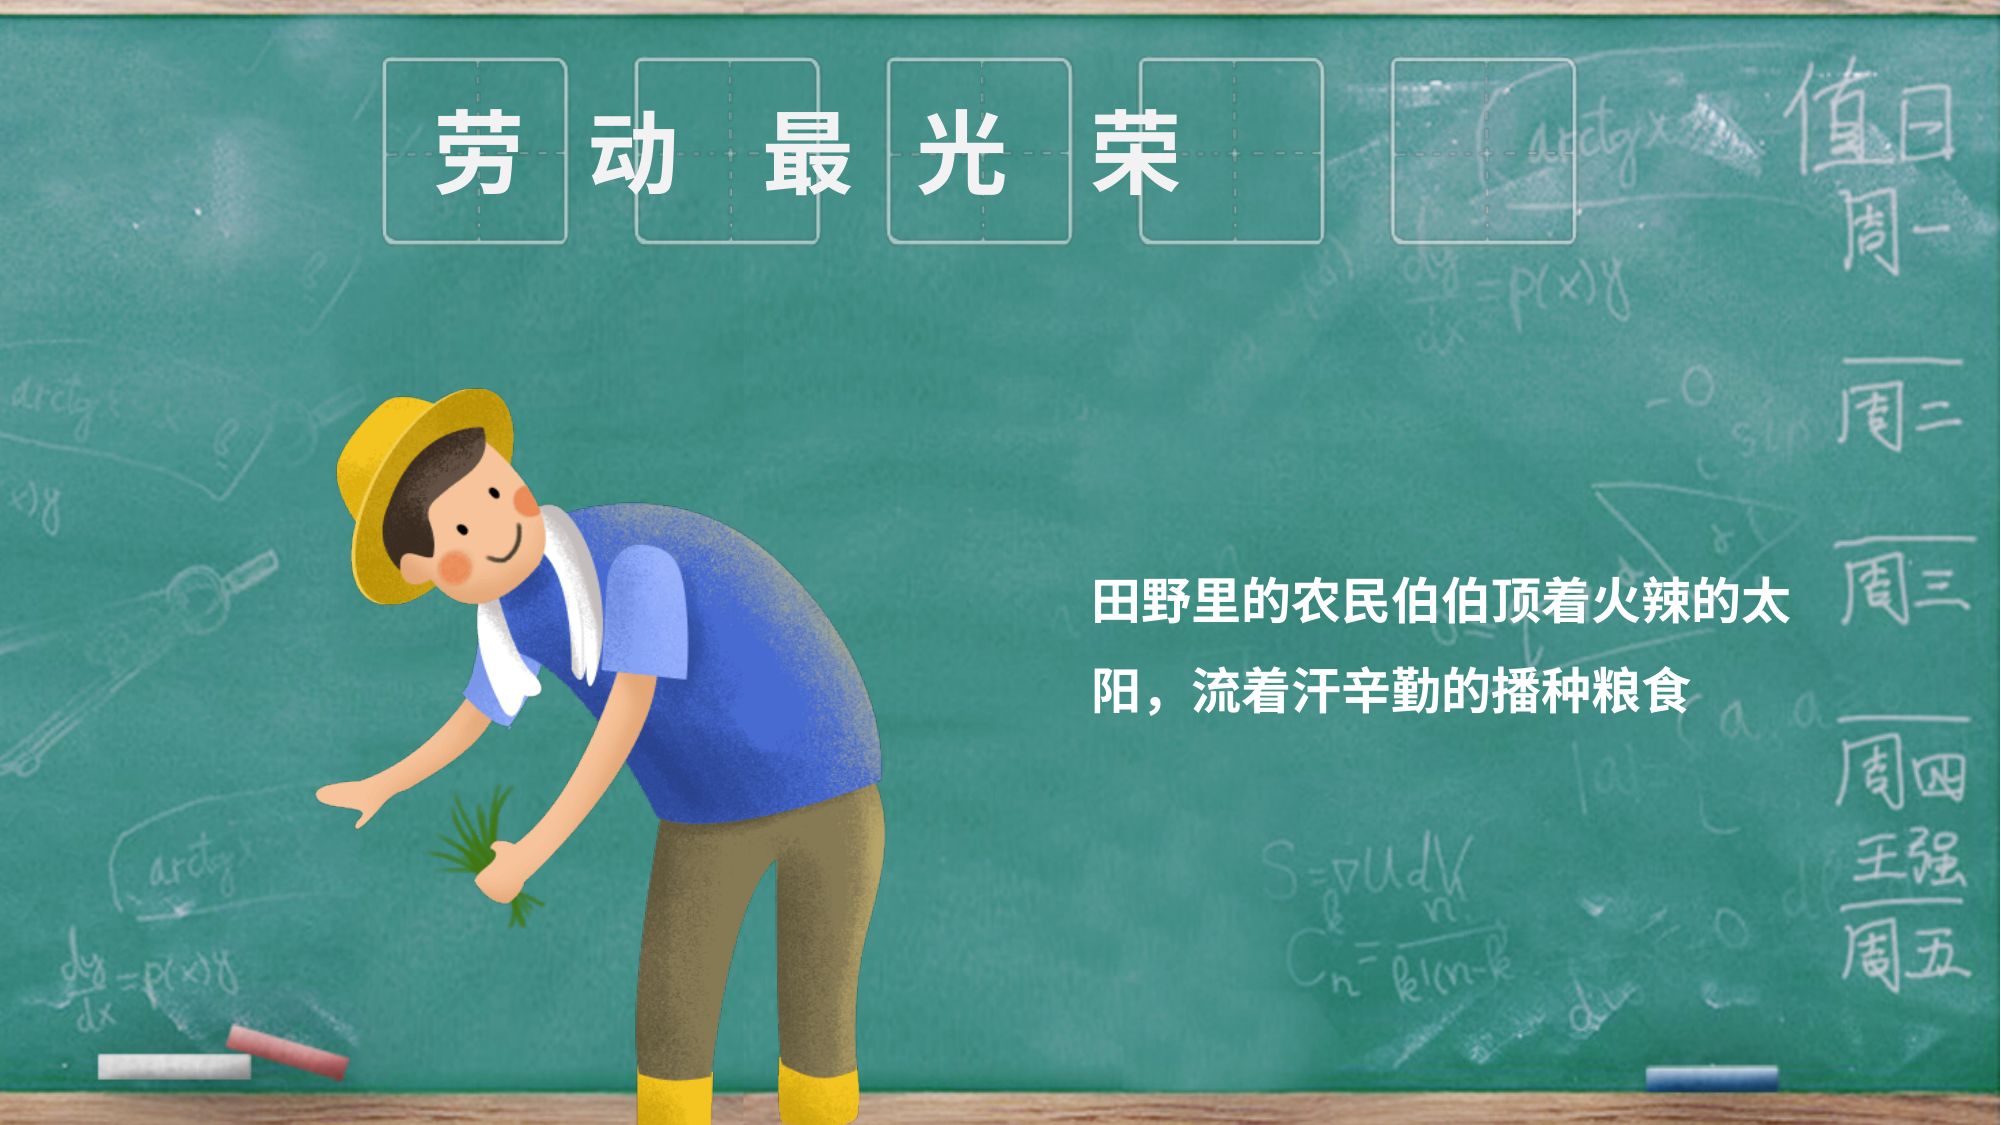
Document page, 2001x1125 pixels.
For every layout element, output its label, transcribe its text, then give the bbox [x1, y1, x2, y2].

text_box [380, 56, 1683, 247]
text_box 田野里的农民伯伯顶着火辣的太阳，流着汗辛勤的播种粮食 [1075, 413, 1831, 847]
picture [0, 0, 2000, 1125]
